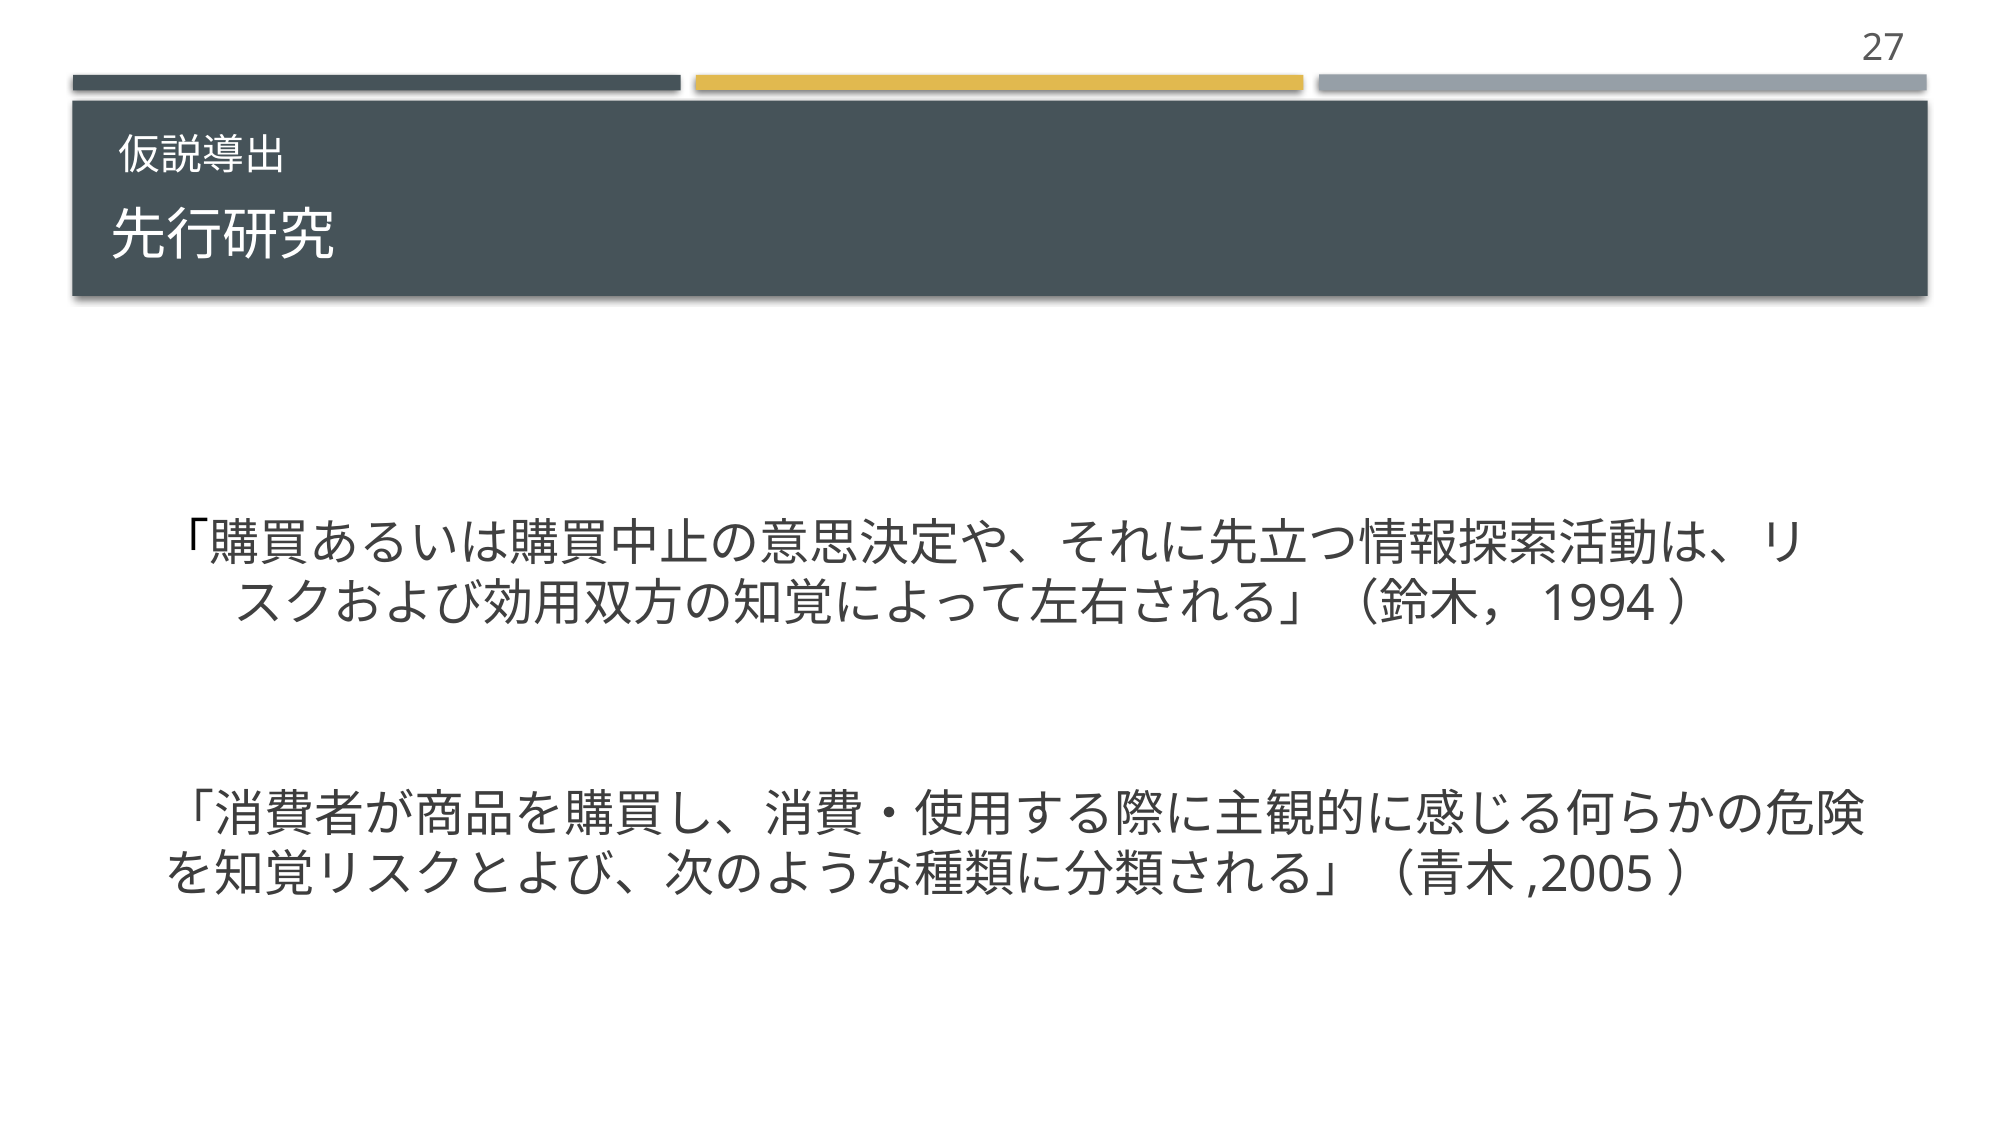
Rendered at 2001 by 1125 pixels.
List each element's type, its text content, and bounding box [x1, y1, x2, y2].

title 先行研究 [95, 185, 1353, 274]
text_box 仮説導出 [103, 120, 522, 185]
text_box [114, 375, 1886, 711]
slide_number 27 [1747, 19, 1920, 79]
text_box 「購買あるいは購買中止の意思決定や、それに先立つ情報探索活動は、リスクおよび効用双方の知覚によって左右される」（鈴木，1994） [104, 502, 1847, 638]
list 「消費者が商品を購買し、消費・使用する際に主観的に感じる何らかの危険を知覚リスクとよび、次のような種類に分類される」（青木,2005） [149, 673, 1920, 1009]
